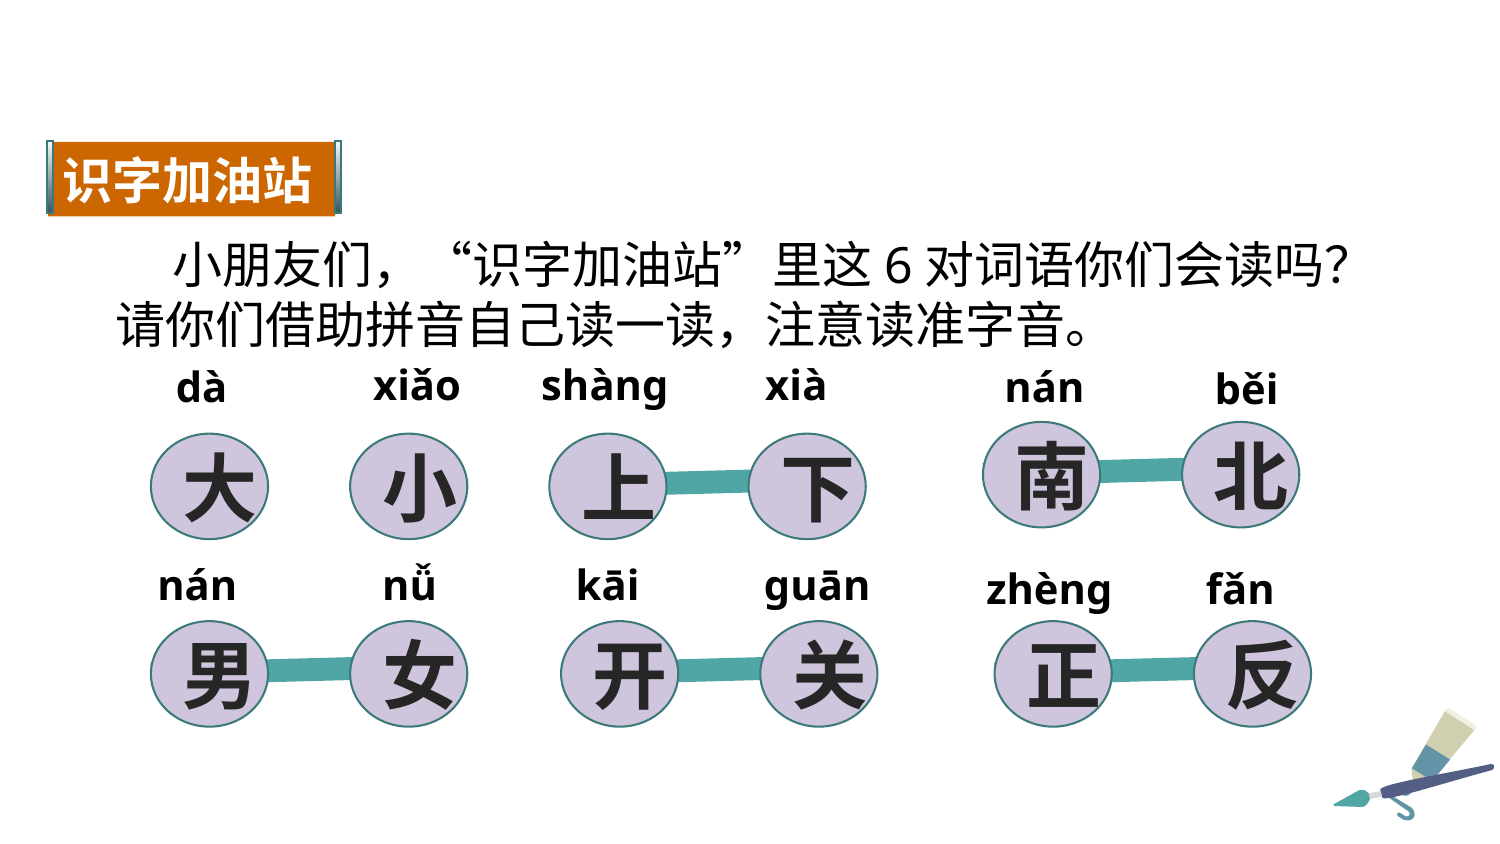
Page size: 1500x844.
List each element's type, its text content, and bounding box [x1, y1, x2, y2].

text_box 南 [982, 420, 1101, 468]
text_box fǎn [1190, 555, 1290, 621]
text_box 北 [1181, 421, 1301, 529]
text_box zhèng [971, 555, 1148, 621]
text_box [334, 140, 342, 214]
text_box xiǎo [358, 351, 477, 416]
text_box guān [748, 550, 886, 616]
text_box nán [142, 550, 253, 616]
text_box 女 [349, 620, 469, 728]
text_box 关 [759, 620, 879, 728]
text_box 小朋友们，“识字加油站”里这6对词语你们会读吗？请你们借助拼音自己读一读，注意读准字音。 [100, 226, 1383, 362]
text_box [561, 668, 784, 674]
text_box nán [989, 352, 1100, 418]
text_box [994, 668, 1218, 674]
text_box [46, 140, 54, 214]
text_box xià [750, 351, 843, 416]
text_box 上 [548, 432, 668, 541]
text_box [982, 468, 1206, 475]
text_box 大 [149, 432, 270, 541]
text_box dà [160, 352, 337, 418]
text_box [150, 668, 374, 674]
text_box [1358, 708, 1481, 844]
text_box 下 [747, 432, 867, 541]
text_box 南 [981, 472, 1102, 529]
text_box 男 [149, 670, 270, 728]
text_box 男 [150, 620, 269, 668]
text_box 反 [1192, 621, 1313, 728]
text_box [549, 480, 773, 487]
text_box nǚ [367, 550, 453, 616]
text_box běi [1199, 355, 1294, 421]
text_box 小 [349, 432, 469, 541]
text_box kāi [560, 550, 655, 616]
text_box shàng [526, 351, 684, 416]
text_box 开 [560, 620, 680, 728]
text_box 正 [993, 621, 1113, 728]
text_box 识字加油站 [48, 141, 336, 217]
